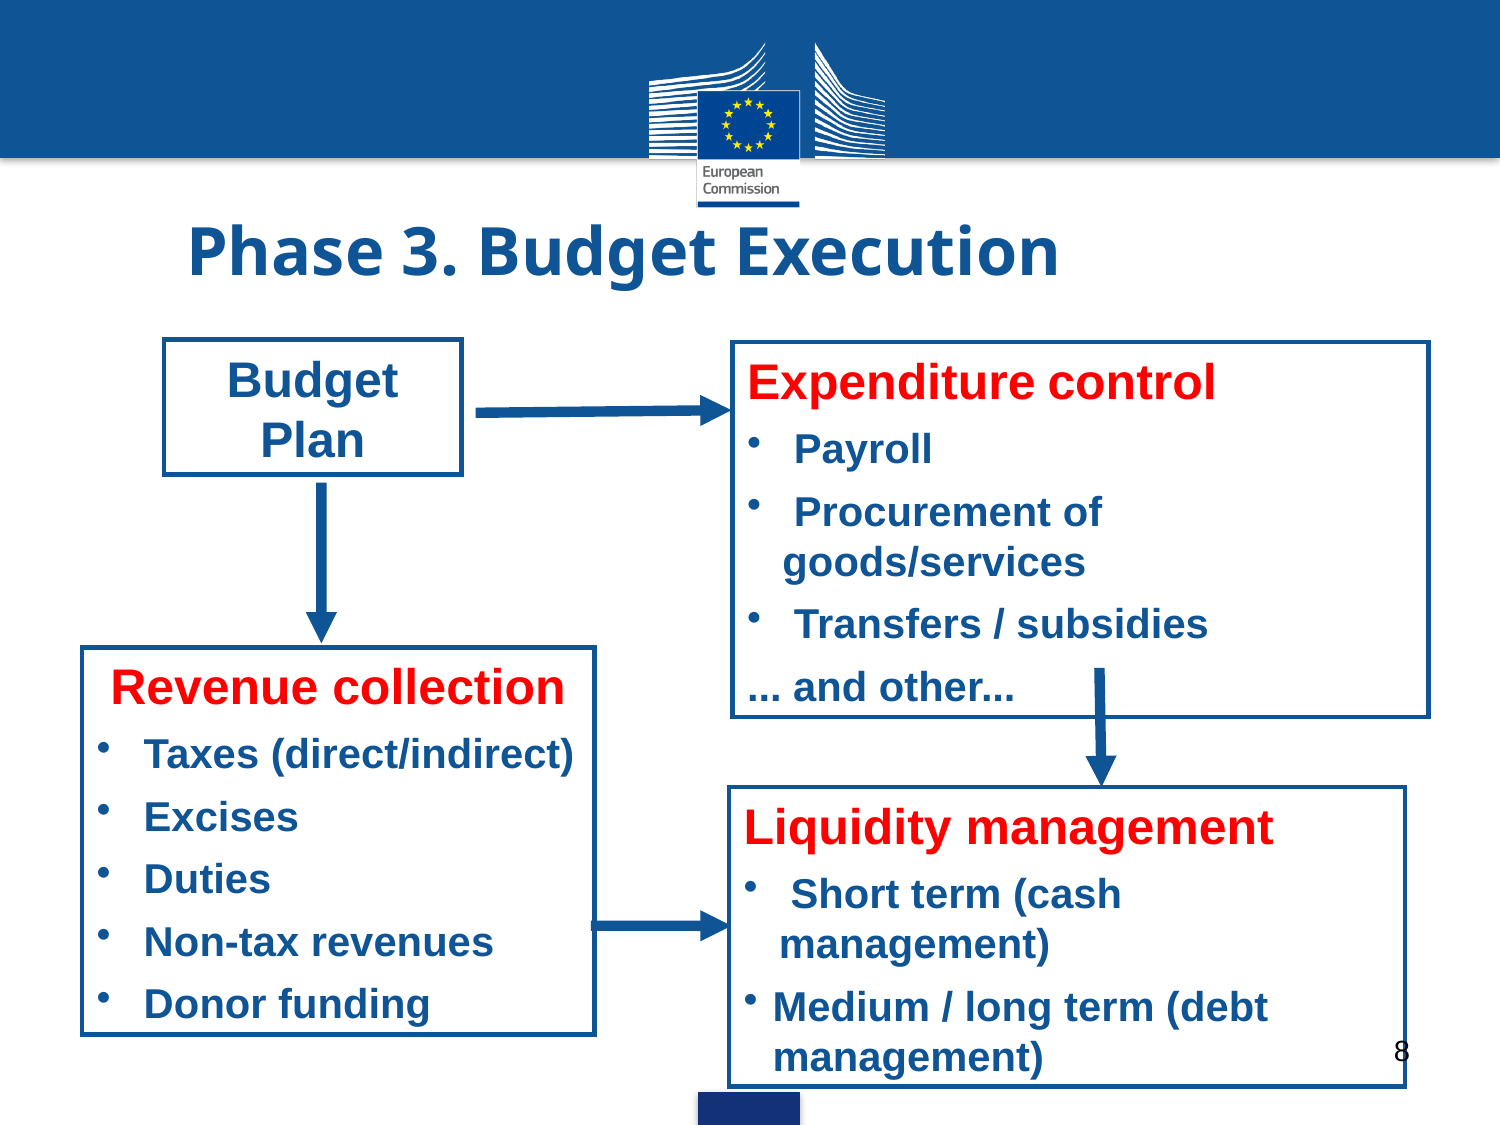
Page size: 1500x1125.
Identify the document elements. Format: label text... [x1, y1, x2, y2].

title Phase 3. Budget Execution [170, 191, 1397, 305]
slide_number 8 [1074, 1048, 1426, 1103]
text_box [81, 339, 1429, 1040]
picture [649, 42, 885, 191]
